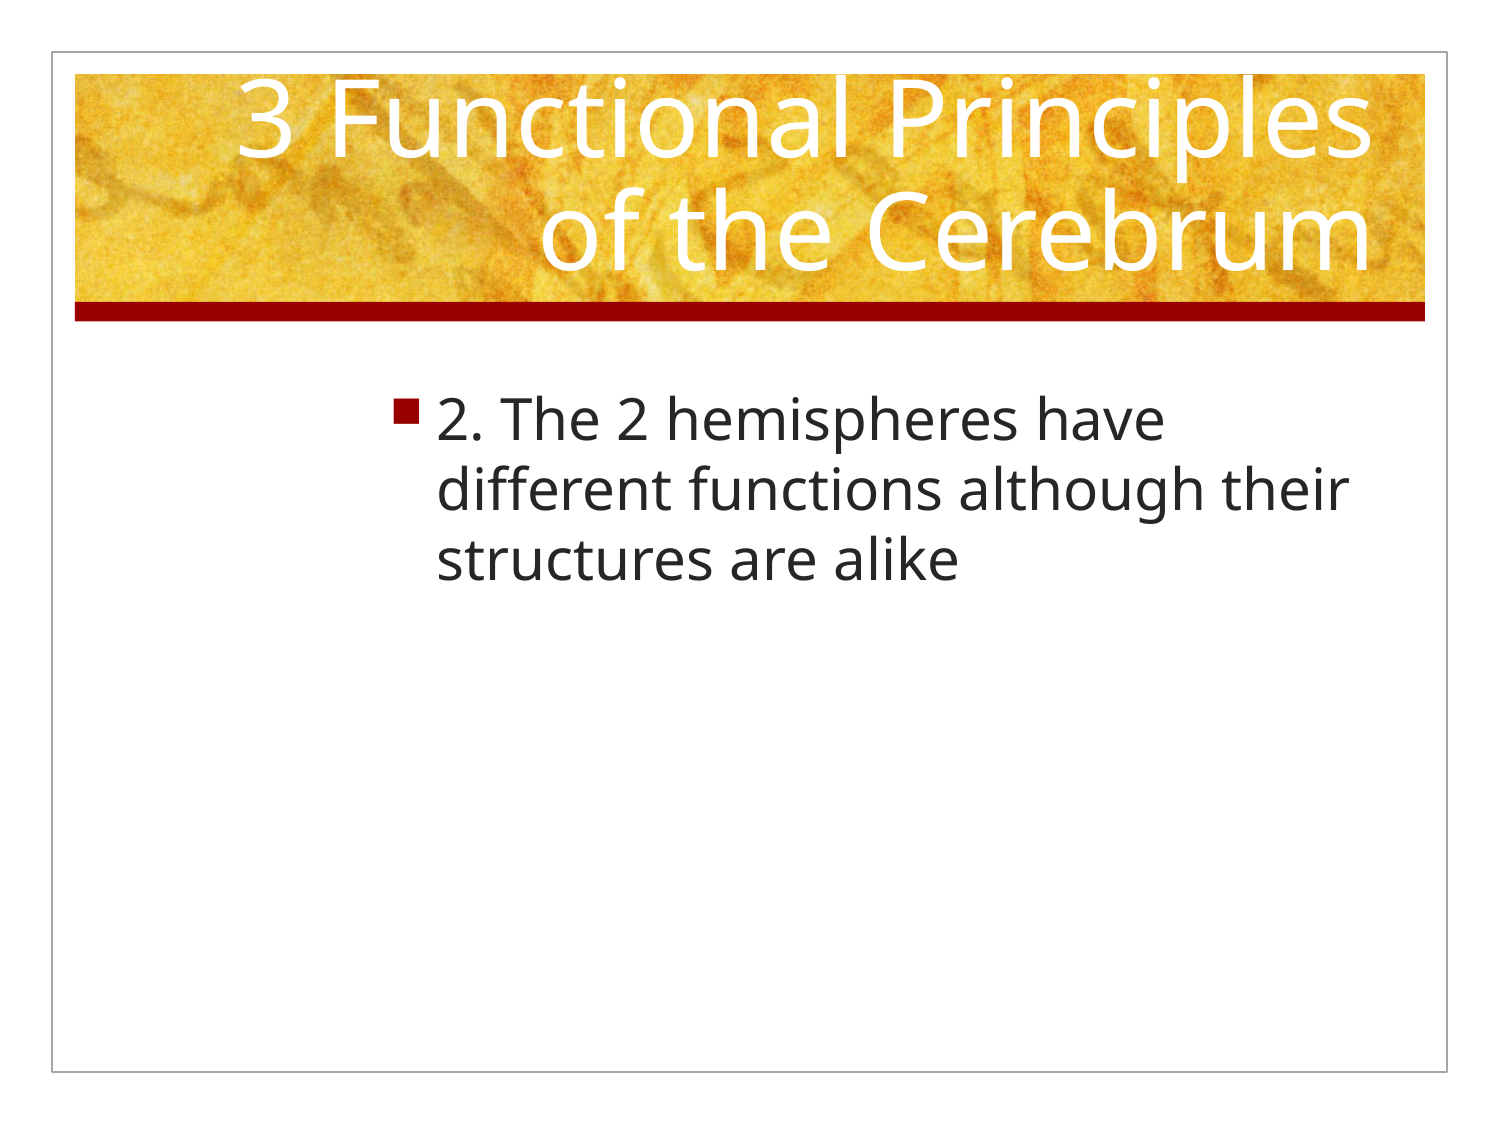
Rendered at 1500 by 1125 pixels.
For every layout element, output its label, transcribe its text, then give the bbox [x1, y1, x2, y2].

title 3 Functional Principles of the Cerebrum [108, 74, 1392, 292]
picture [75, 74, 1425, 301]
list 2. The 2 hemispheres have different functions although their structures are alike [375, 375, 1392, 1005]
